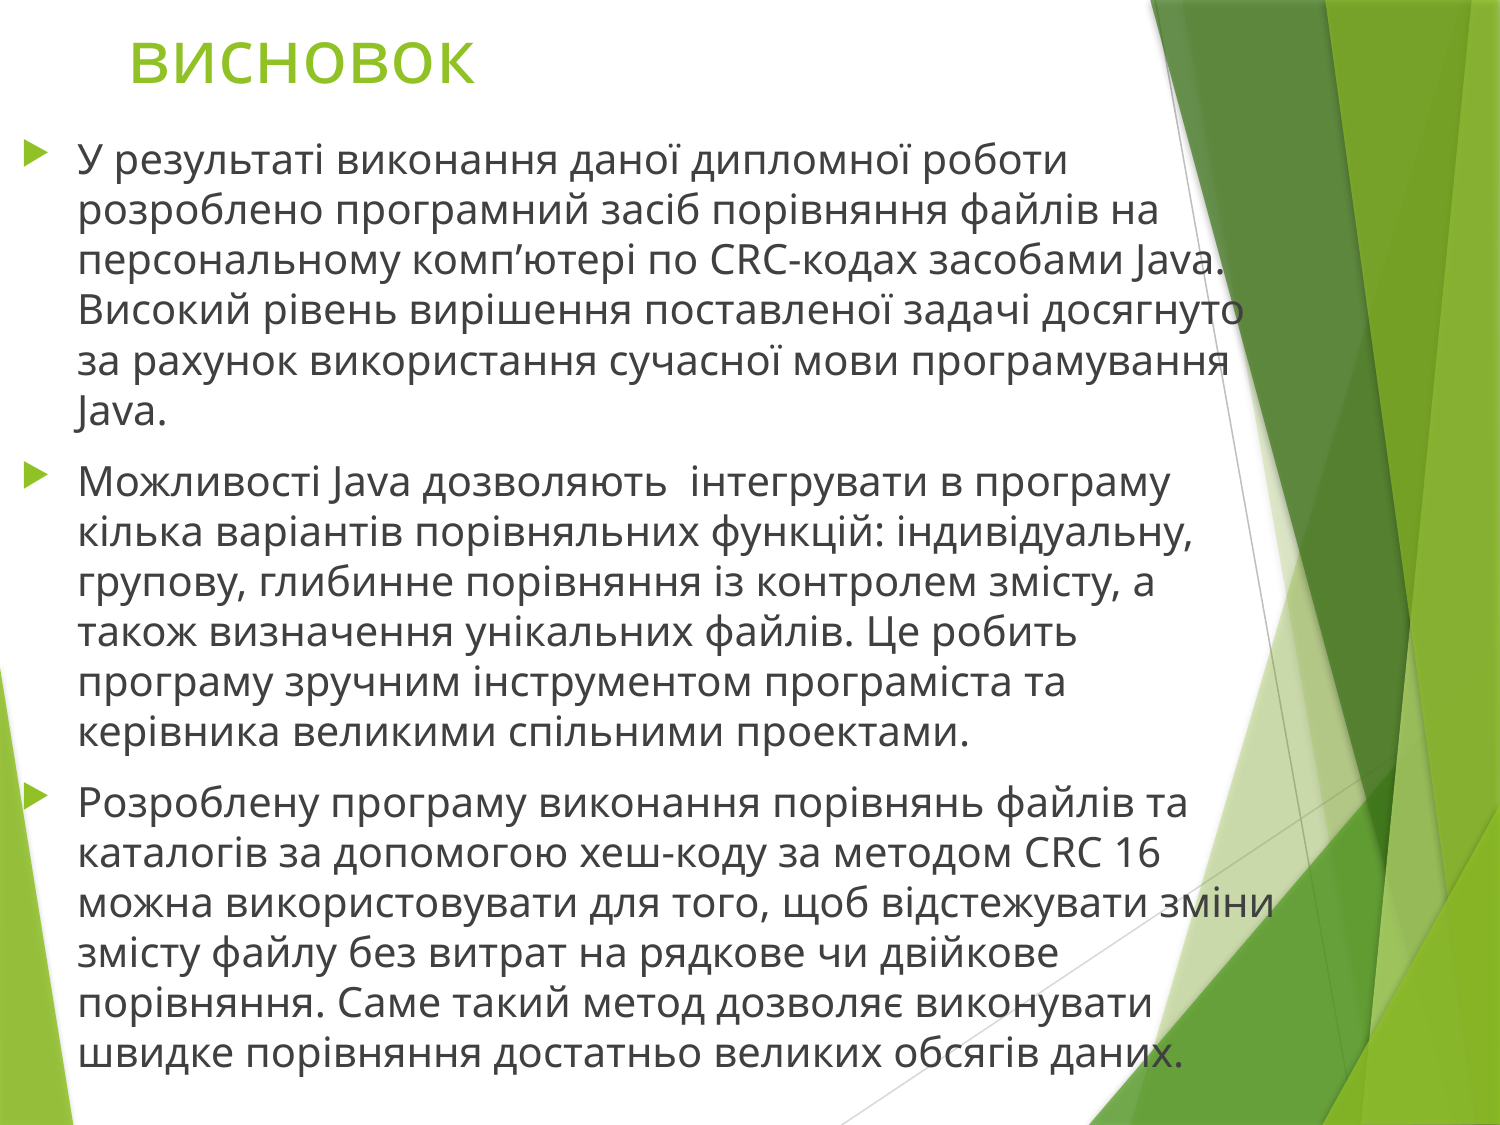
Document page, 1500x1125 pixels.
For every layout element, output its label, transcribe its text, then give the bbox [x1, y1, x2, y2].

title висновок [112, 0, 1154, 125]
list У результаті виконання даної дипломної роботи розроблено програмний засіб порівняння файлів на персональному комп’ютері по CRC-кодах засобами Java. Високий рівень вирішення поставленої задачі досягнуто за рахунок використання сучасної мови програмування Java. Можливості Java дозволяють інтегрувати в програму кілька варіантів порівняльних функцій: індивідуальну, групову, глибинне порівняння із контролем змісту, а також визначення унікальних файлів. Це робить програму зручним інструментом програміста та керівника великими спільними проектами. Розроблену програму виконання порівнянь файлів та каталогів за допомогою хеш-коду за методом CRC 16 можна використовувати для того, щоб відстежувати зміни змісту файлу без витрат на рядкове чи двійкове порівняння. Саме такий метод дозволяє виконувати швидке порівняння достатньо великих обсягів даних. [5, 125, 1294, 1118]
